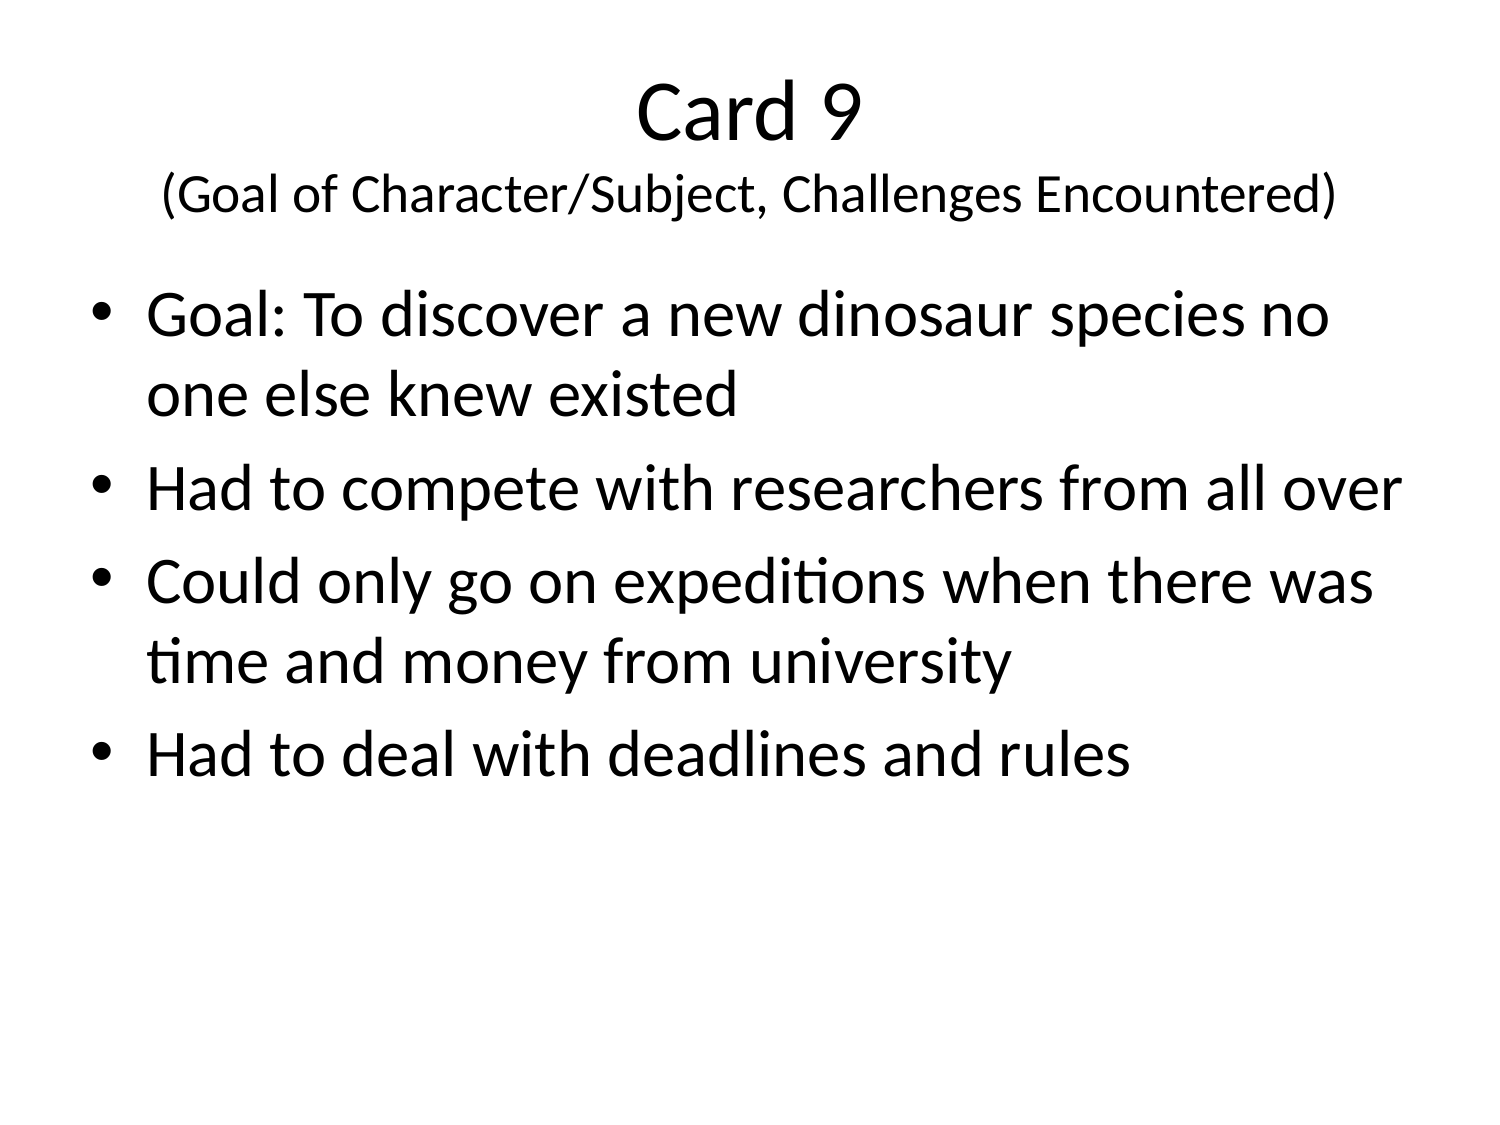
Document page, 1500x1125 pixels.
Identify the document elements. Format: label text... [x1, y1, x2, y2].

title Card 9 (Goal of Character/Subject, Challenges Encountered) [75, 44, 1425, 233]
list Goal: To discover a new dinosaur species no one else knew existed Had to compete with researchers from all over Could only go on expeditions when there was time and money from university Had to deal with deadlines and rules [75, 262, 1425, 1005]
